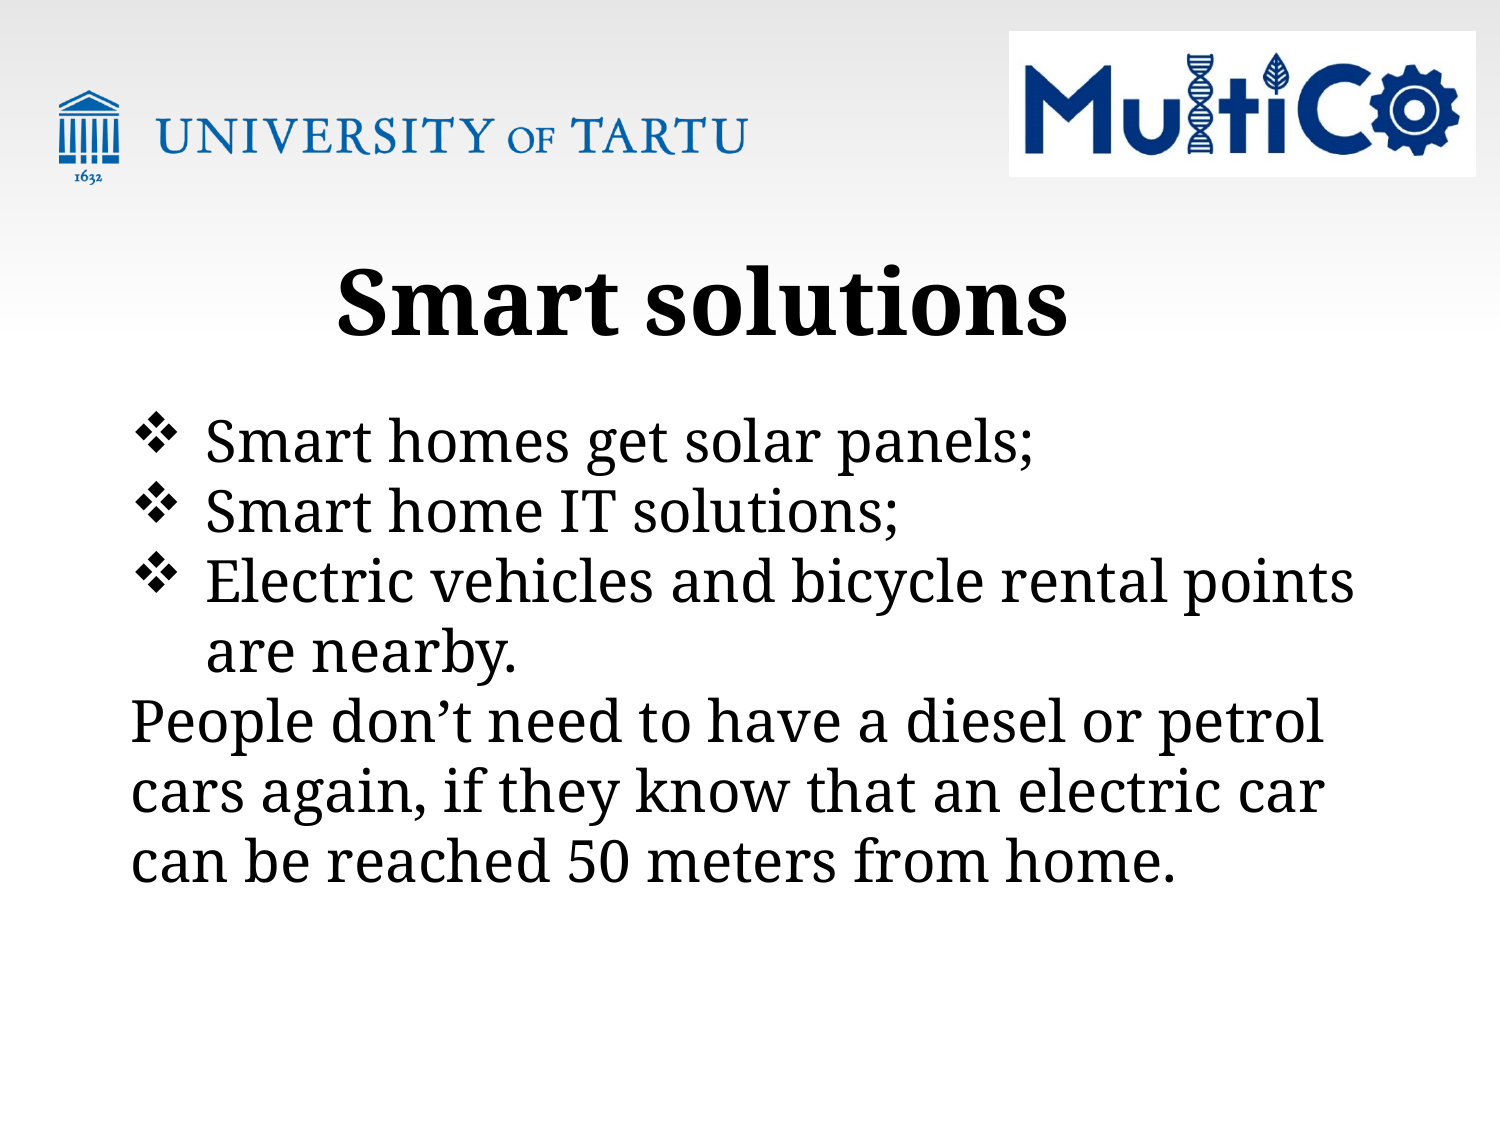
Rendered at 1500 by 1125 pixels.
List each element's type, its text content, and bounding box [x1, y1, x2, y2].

title Smart solutions [28, 204, 1379, 393]
picture [58, 90, 748, 186]
picture [1009, 31, 1476, 178]
text_box Smart homes get solar panels; Smart home IT solutions; Electric vehicles and bicycle rental points are nearby. People don’t need to have a diesel or petrol cars again, if they know that an electric car can be reached 50 meters from home. [115, 397, 1380, 902]
